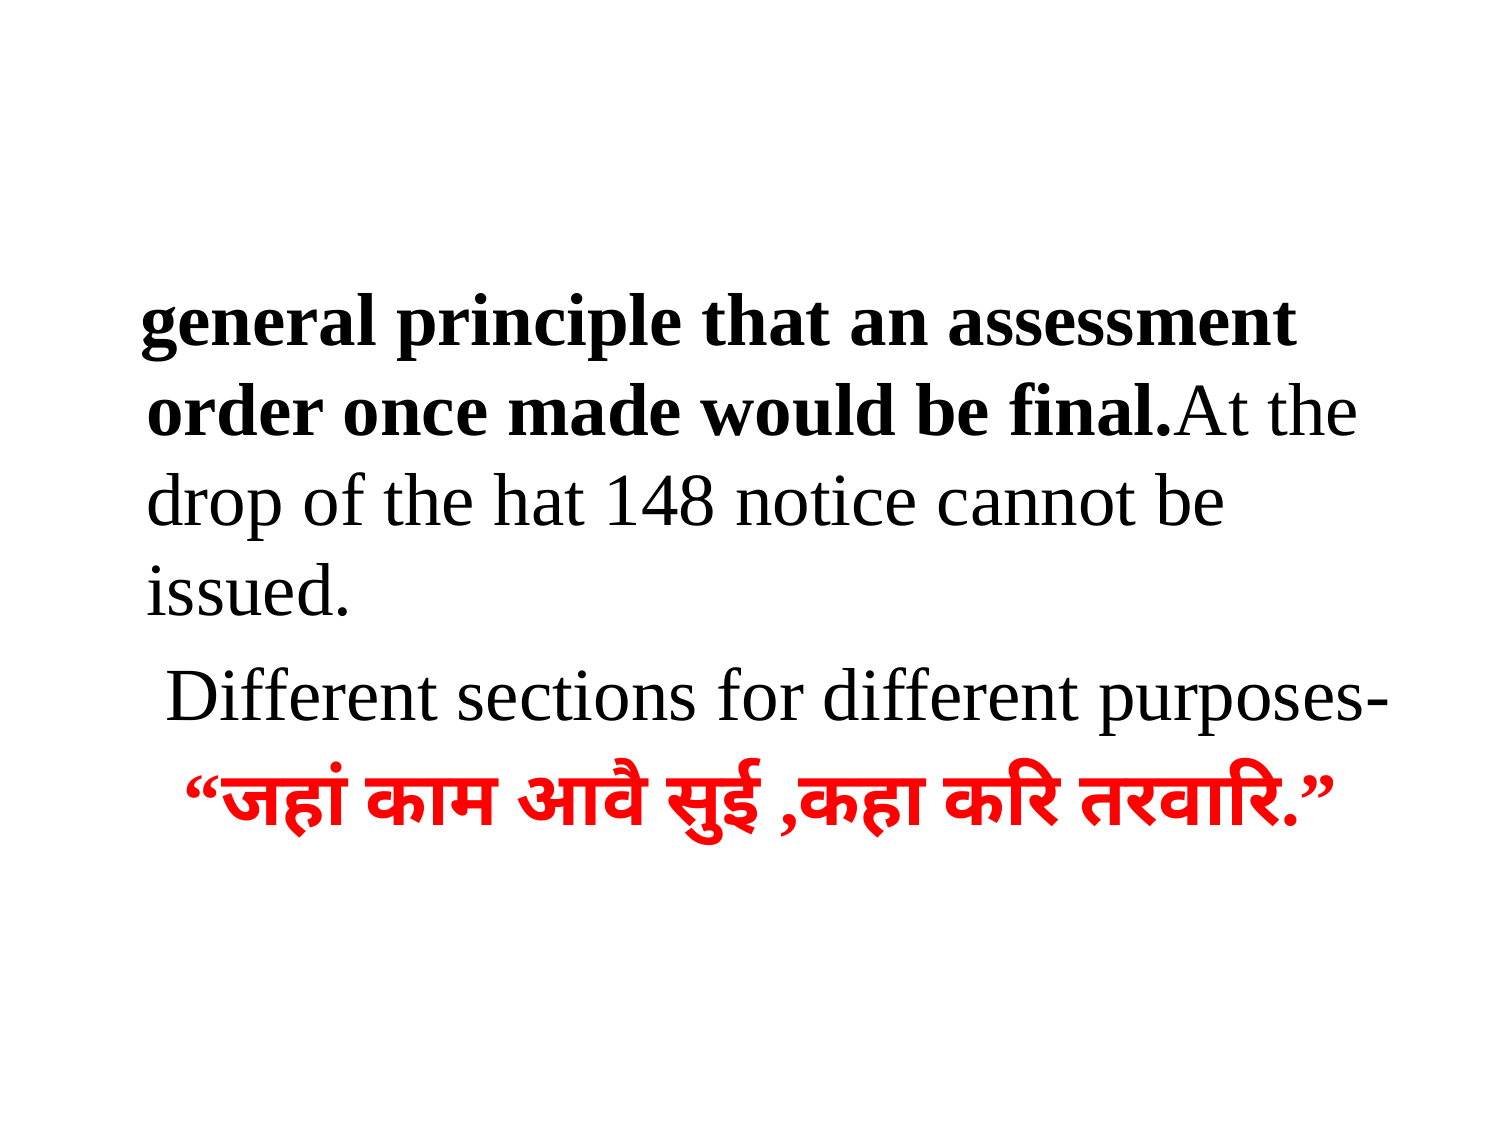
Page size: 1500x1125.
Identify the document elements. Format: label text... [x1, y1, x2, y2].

list general principle that an assessment order once made would be final.At the drop of the hat 148 notice cannot be issued. Different sections for different purposes- “जहां काम आवै सुई ,कहा करि तरवारि.” [75, 262, 1425, 1005]
